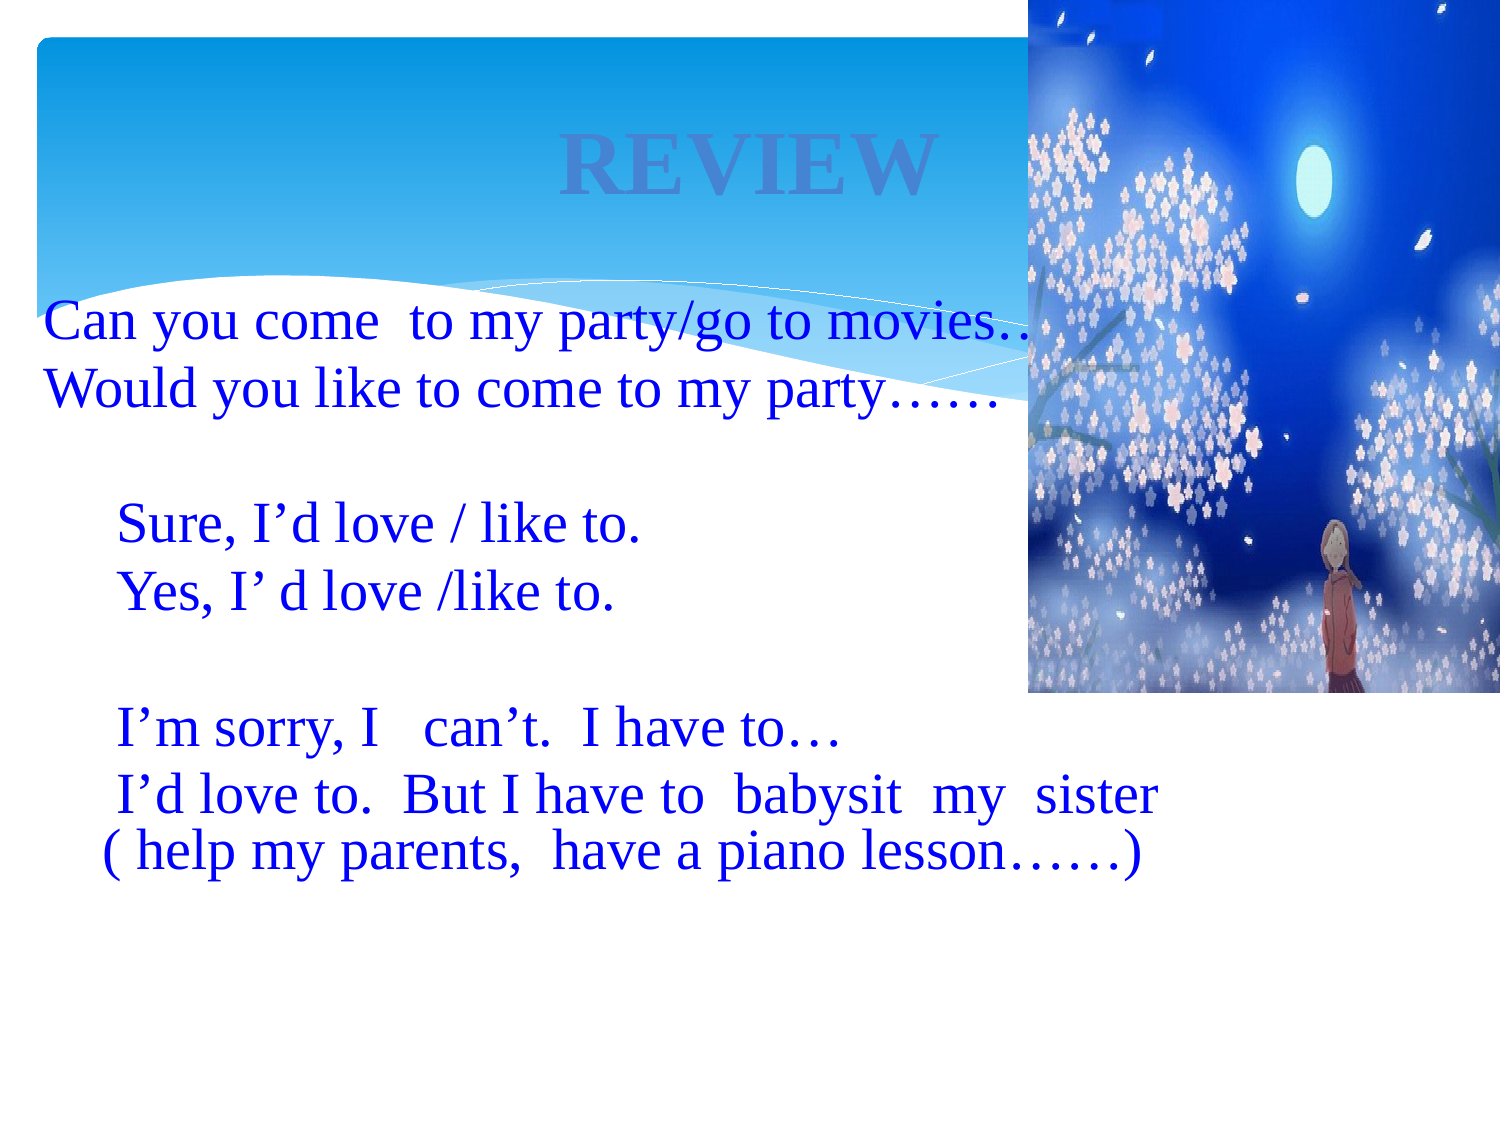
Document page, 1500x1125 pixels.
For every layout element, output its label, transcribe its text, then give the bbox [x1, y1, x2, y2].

title REVIEW [75, 55, 1021, 261]
list Can you come to my party/go to movies… Would you like to come to my party…… Sure, I’d love / like to. Yes, I’ d love /like to. I’m sorry, I can’t. I have to… I’d love to. But I have to babysit my sister ( help my parents, have a piano lesson……) [0, 220, 1300, 988]
picture [1027, 0, 1500, 693]
